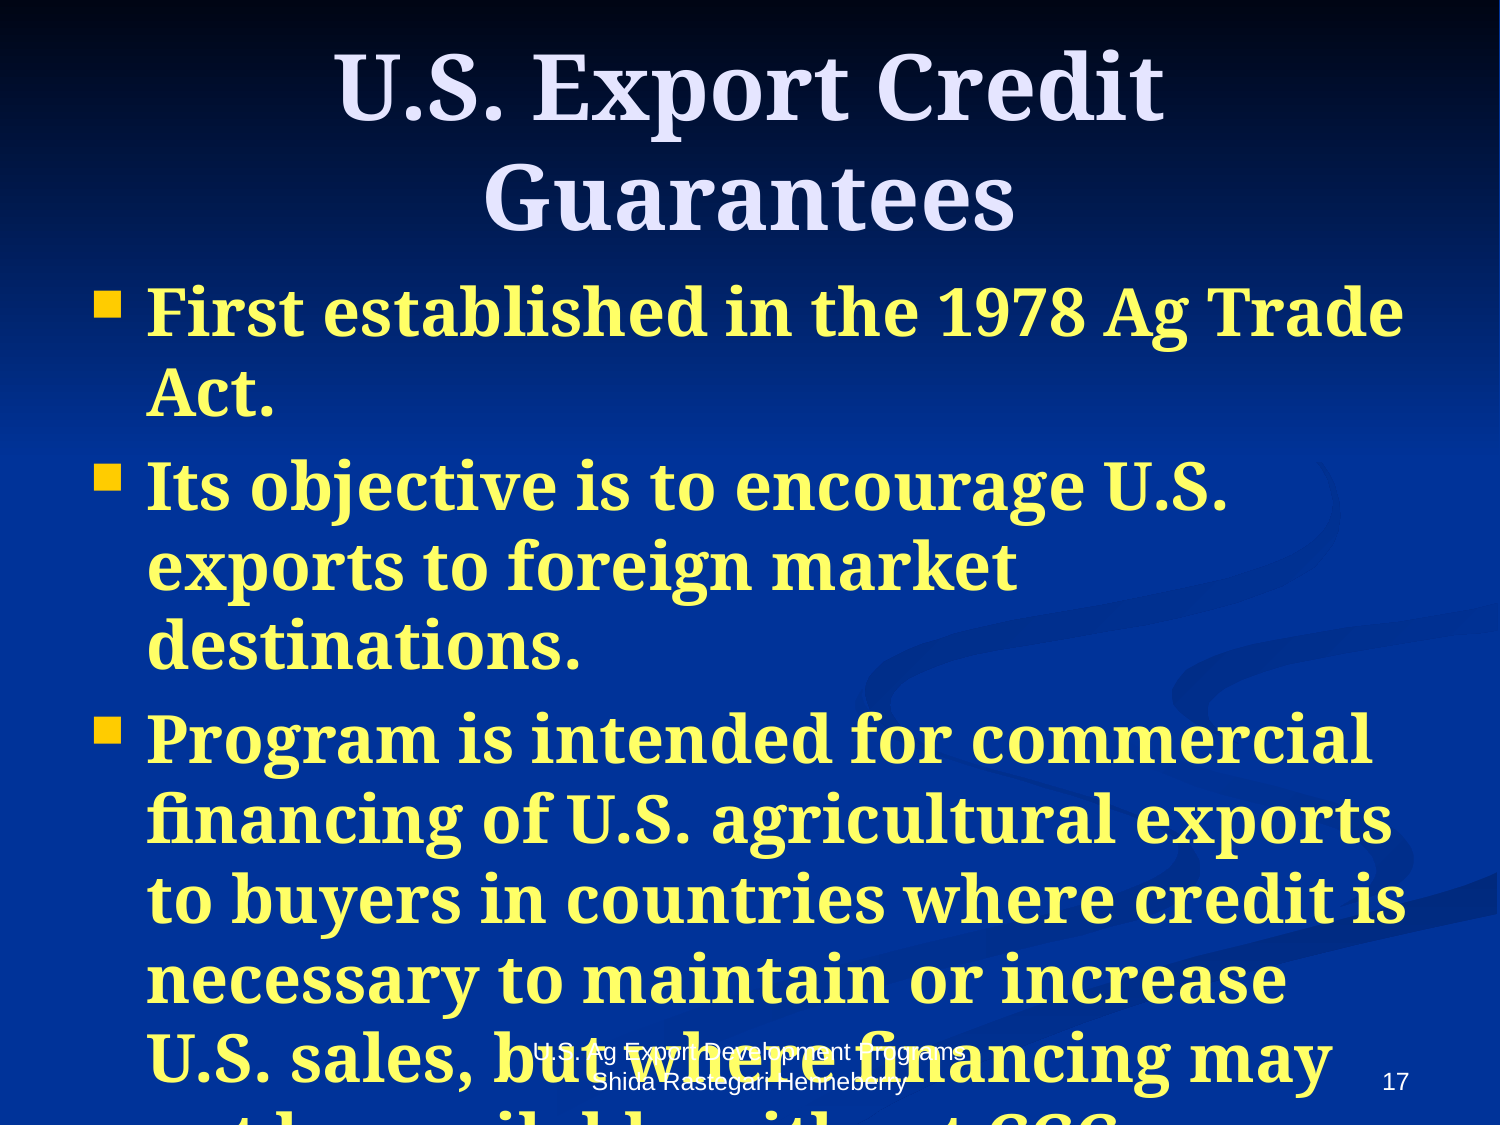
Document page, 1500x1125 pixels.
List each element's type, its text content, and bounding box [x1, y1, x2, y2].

slide_number 17 [1074, 1025, 1425, 1104]
footer U.S. Ag Export Development Programs Shida Rastegari Henneberry [512, 1025, 988, 1104]
title U.S. Export Credit Guarantees [75, 45, 1425, 233]
list First established in the 1978 Ag Trade Act. Its objective is to encourage U.S. exports to foreign market destinations. Program is intended for commercial financing of U.S. agricultural exports to buyers in countries where credit is necessary to maintain or increase U.S. sales, but where financing may not be available without CCC guarantees. [75, 262, 1425, 1005]
